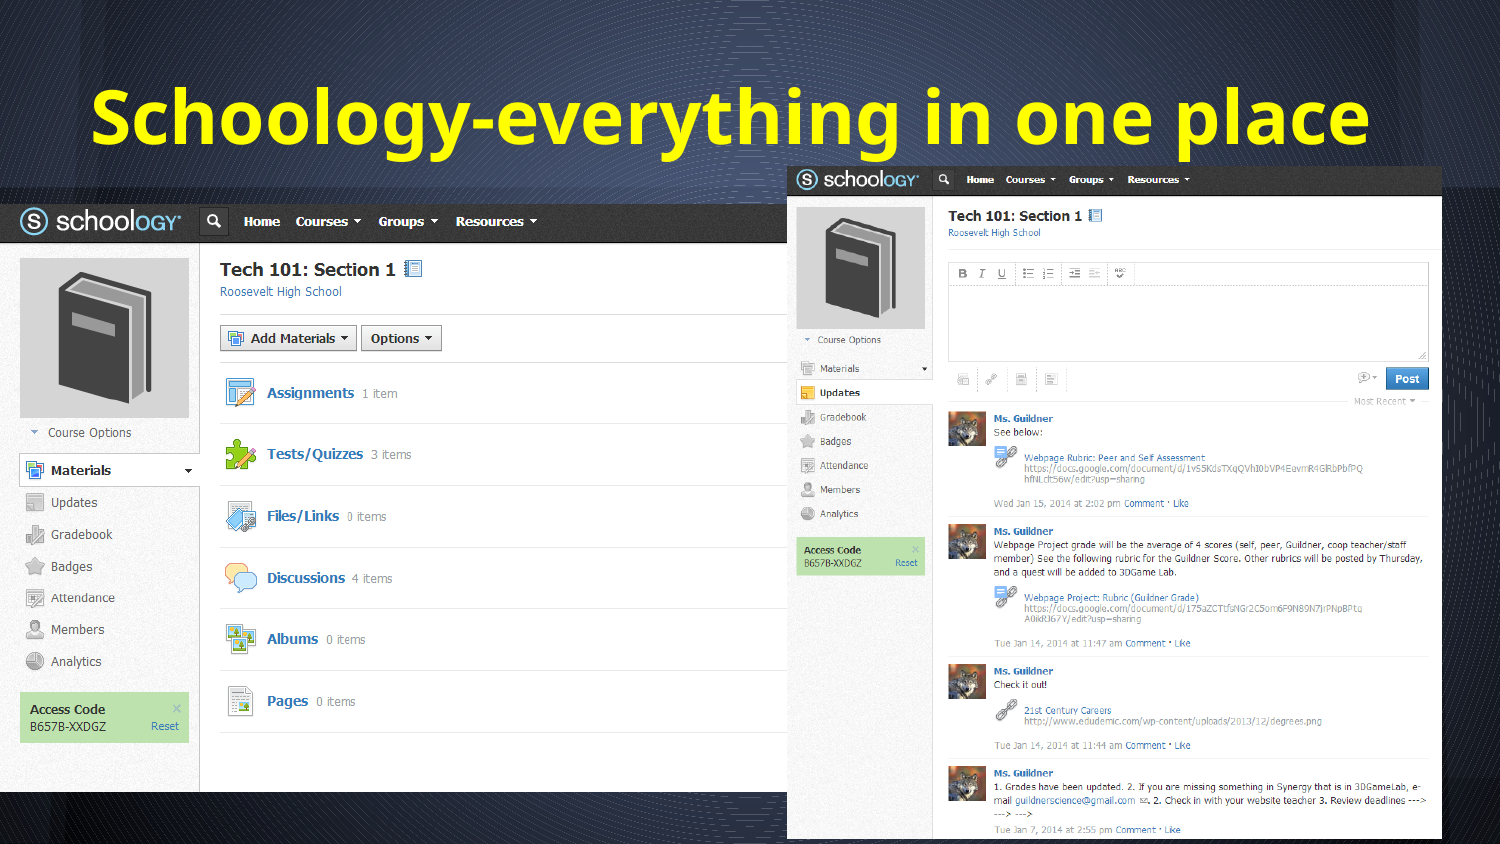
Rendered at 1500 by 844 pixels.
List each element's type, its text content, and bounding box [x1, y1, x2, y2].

picture [0, 165, 1442, 839]
title Schoology-everything in one place [75, 33, 1425, 175]
